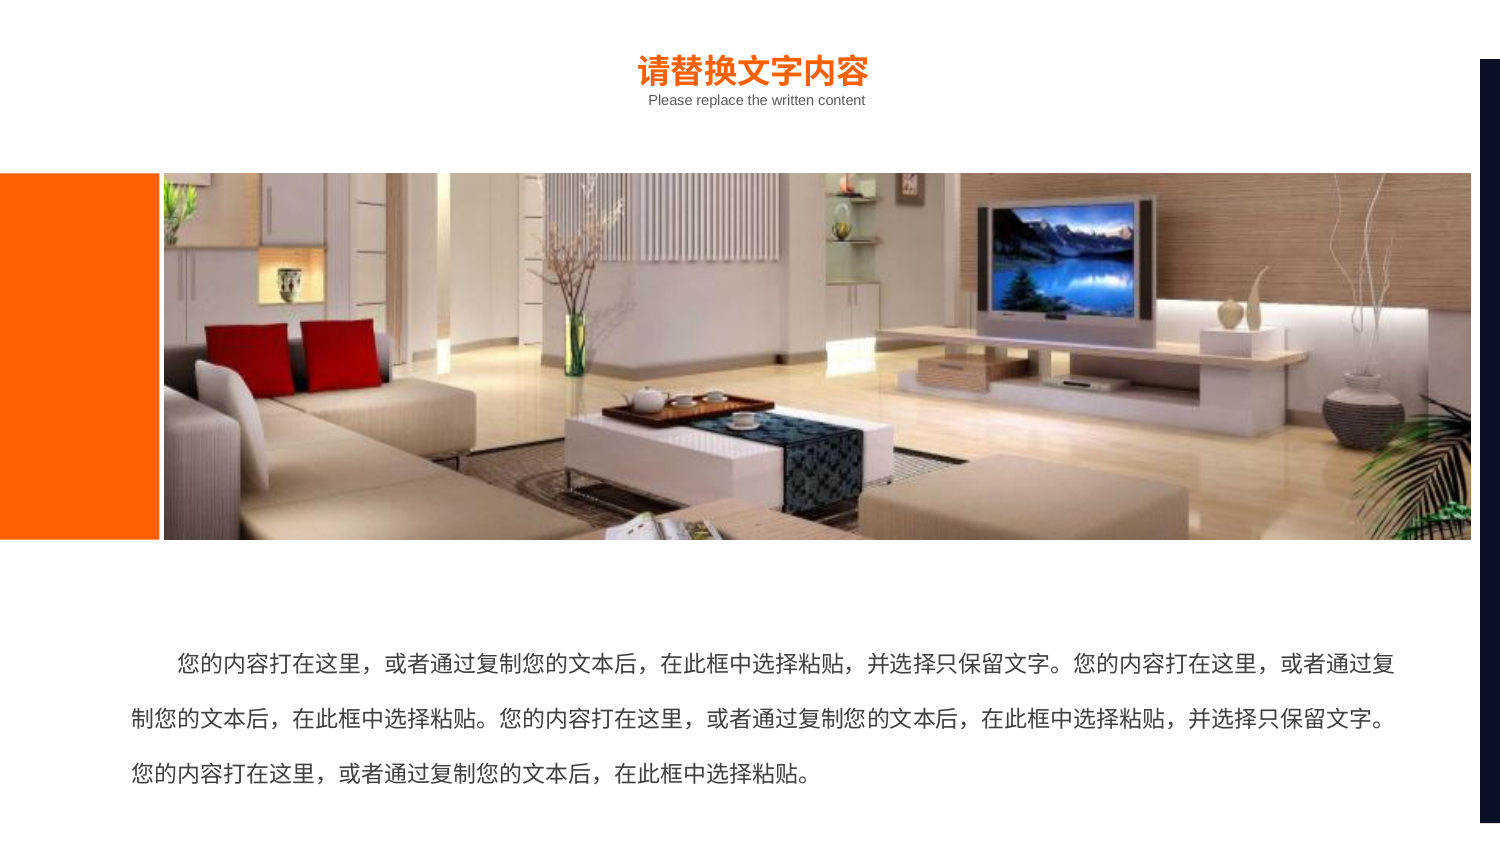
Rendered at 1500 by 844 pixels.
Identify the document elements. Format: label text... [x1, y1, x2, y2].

text_box [0, 172, 160, 541]
text_box [1479, 58, 1500, 824]
text_box 您的内容打在这里，或者通过复制您的文本后，在此框中选择粘贴，并选择只保留文字。您的内容打在这里，或者通过复制您的文本后，在此框中选择粘贴。您的内容打在这里，或者通过复制您的文本后，在此框中选择粘贴，并选择只保留文字。您的内容打在这里，或者通过复制您的文本后，在此框中选择粘贴。 [116, 614, 1427, 795]
text_box 请替换文字内容 [622, 42, 886, 98]
text_box Please replace the written content [633, 98, 881, 116]
picture [164, 173, 1471, 540]
